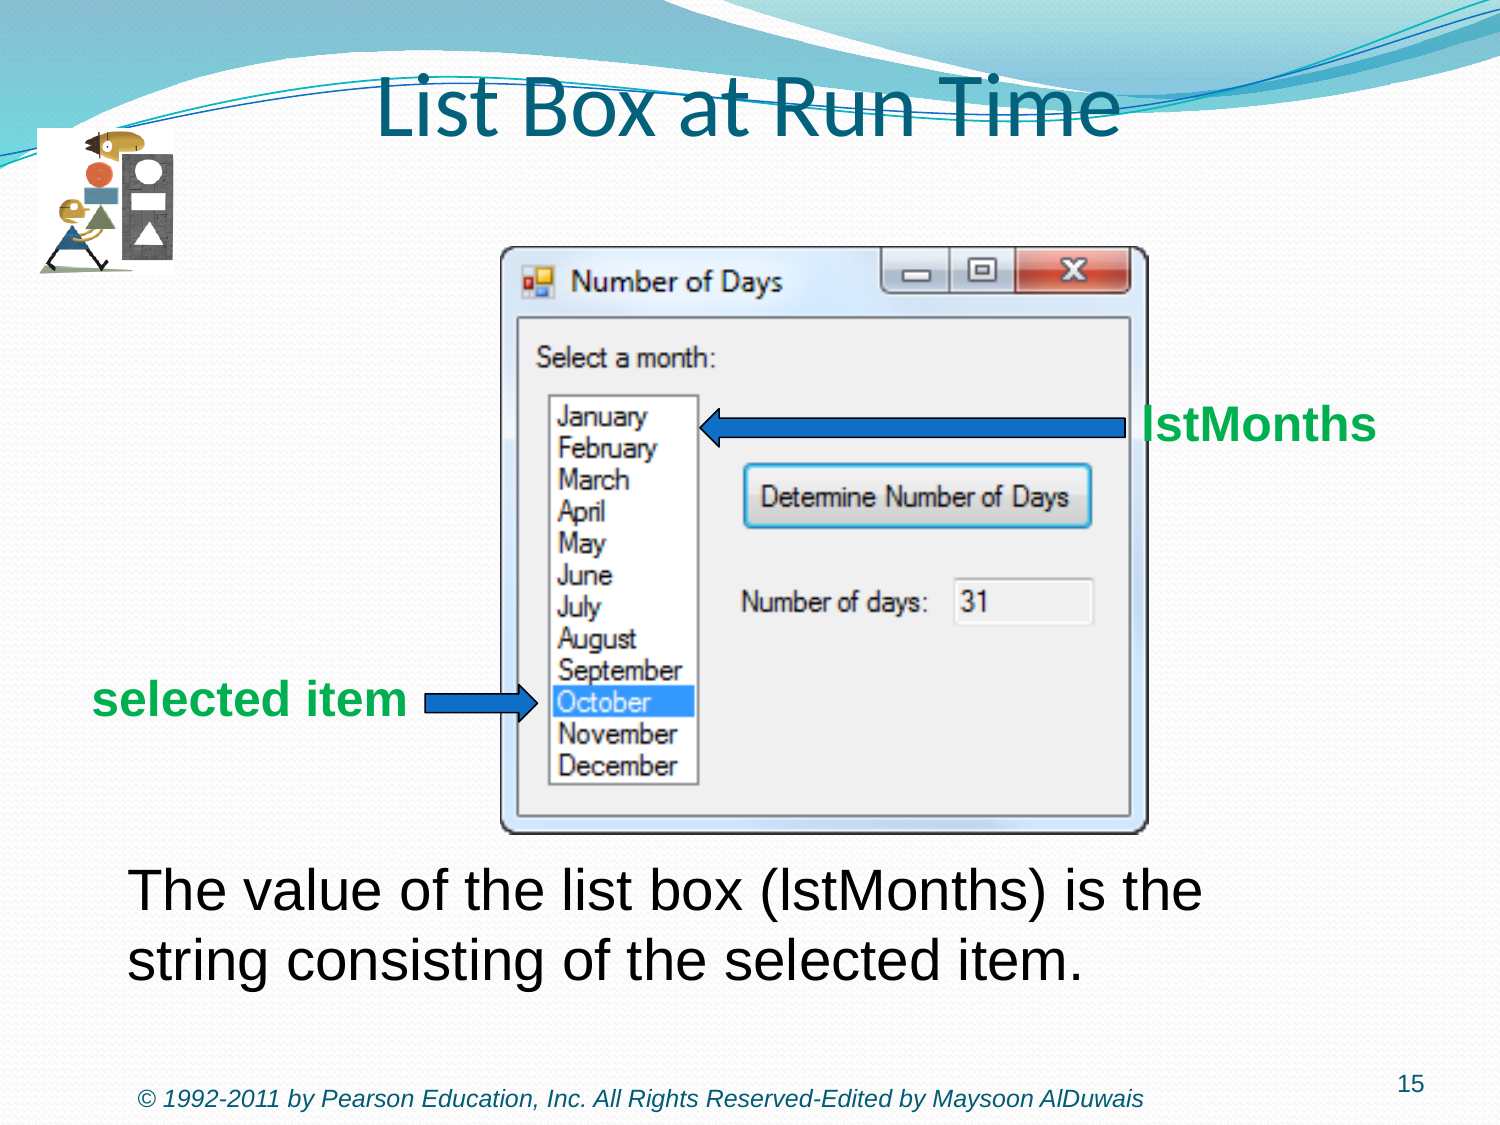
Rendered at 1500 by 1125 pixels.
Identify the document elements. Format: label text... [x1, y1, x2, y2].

text_box selected item [75, 658, 425, 734]
text_box [425, 693, 492, 713]
picture [37, 128, 174, 275]
slide_number 15 [1299, 1037, 1425, 1098]
text_box lstMonths [1155, 383, 1413, 459]
footer © 1992-2011 by Pearson Education, Inc. All Rights Reserved-Edited by Maysoon AlDuwais [137, 1052, 1300, 1113]
title List Box at Run Time [75, 37, 1425, 225]
text_box The value of the list box (lstMonths) is the string consisting of the selected item. [112, 845, 1338, 1000]
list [499, 246, 1149, 835]
